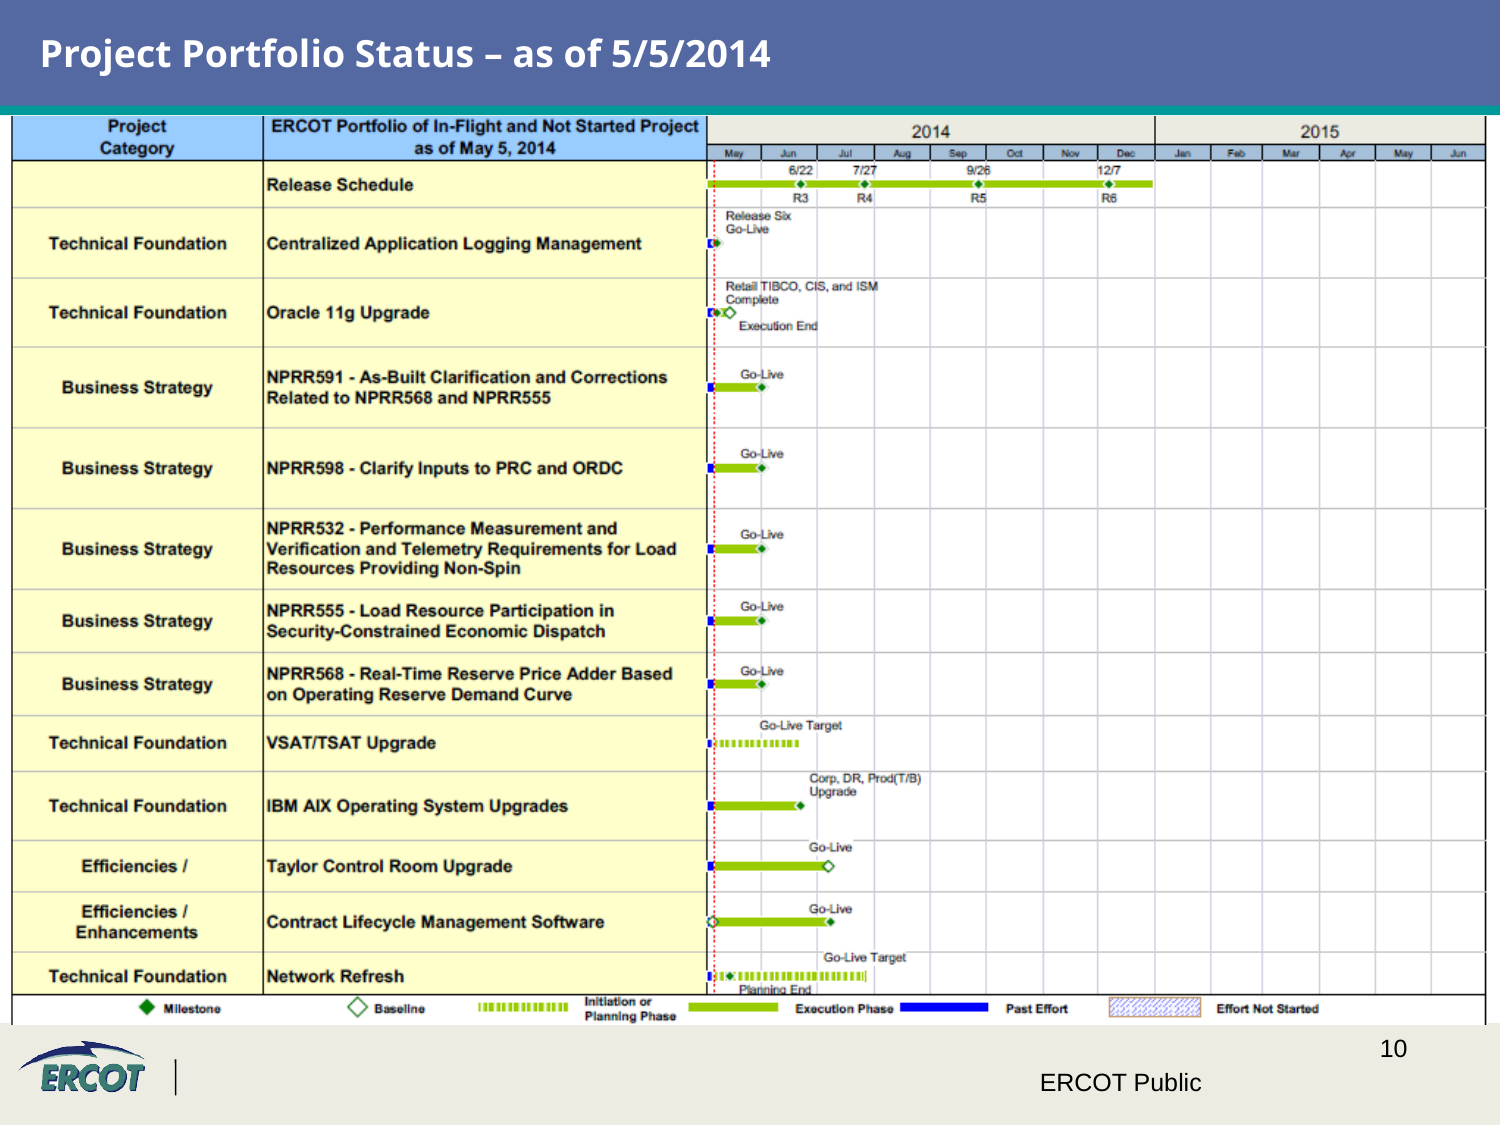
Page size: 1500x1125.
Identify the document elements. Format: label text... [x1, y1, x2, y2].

footer ERCOT Public [1025, 1059, 1438, 1125]
text_box Project Portfolio Status – as of 5/5/2014 [24, 30, 1163, 106]
picture [10, 116, 1488, 1026]
picture [10, 1031, 151, 1111]
